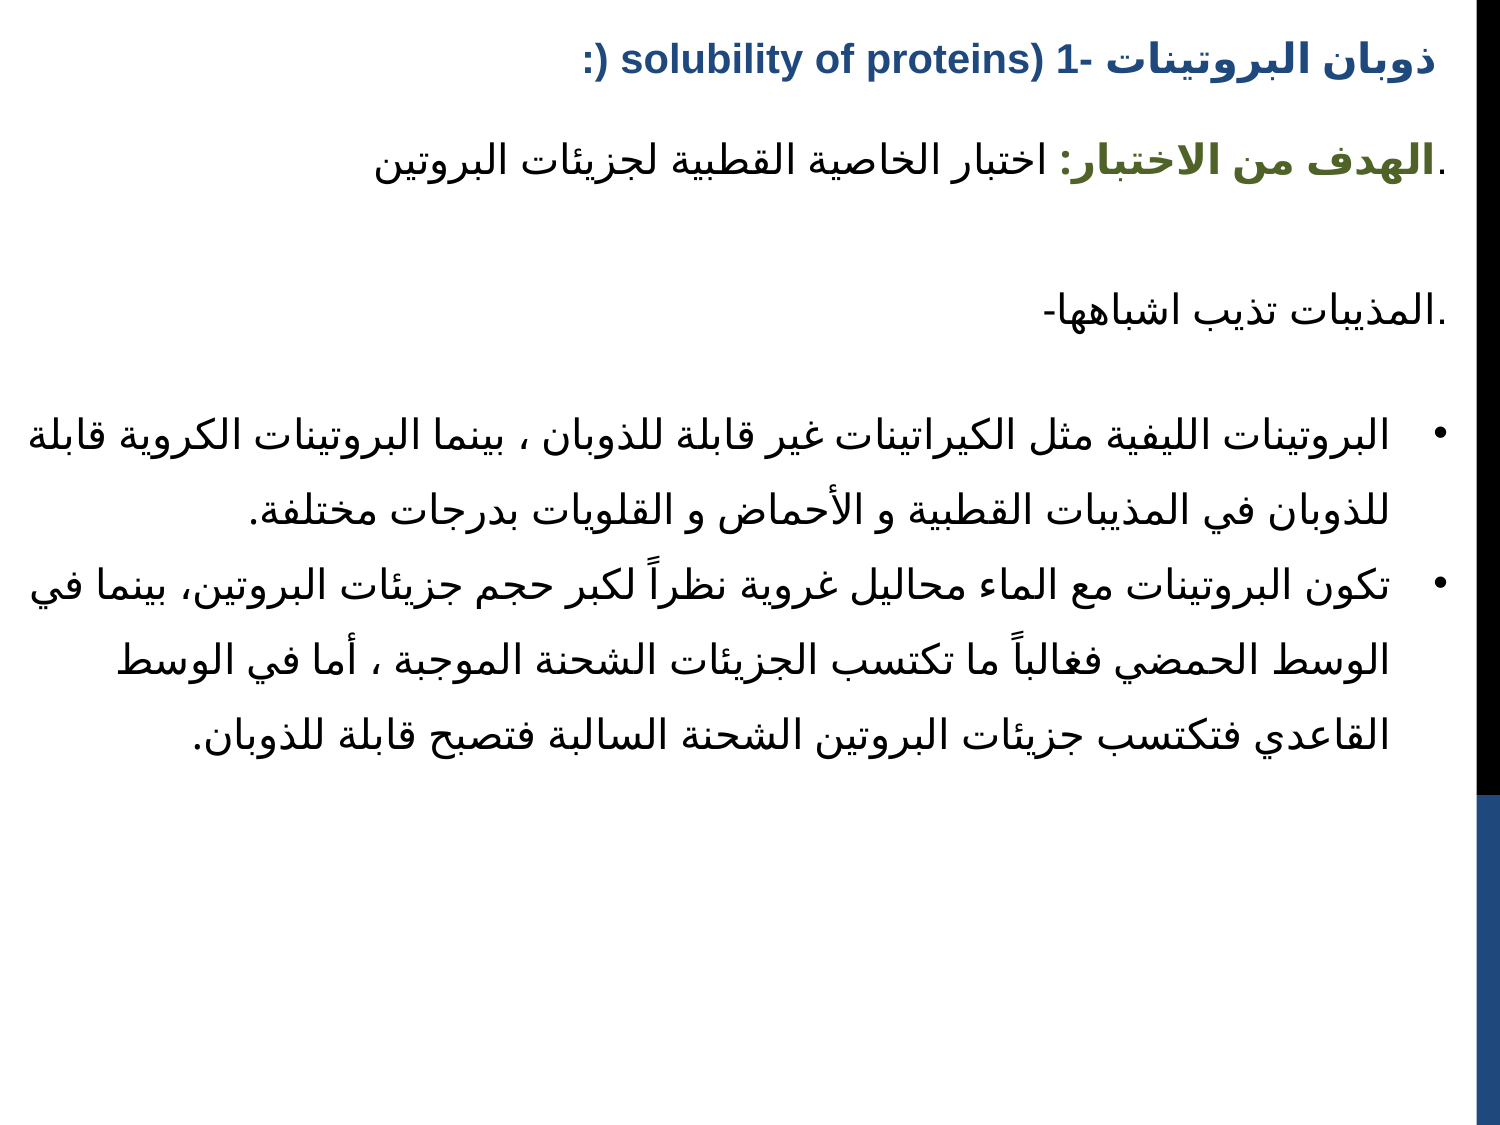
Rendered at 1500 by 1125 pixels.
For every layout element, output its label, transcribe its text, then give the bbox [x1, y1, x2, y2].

text_box :) solubility of proteins) 1- ذوبان البروتينات الهدف من الاختبار: اختبار الخاصية القطبية لجزيئات البروتين. -المذيبات تذيب اشباهها. البروتينات الليفية مثل الكيراتينات غير قابلة للذوبان ، بينما البروتينات الكروية قابلة للذوبان في المذيبات القطبية و الأحماض و القلويات بدرجات مختلفة. تكون البروتينات مع الماء محاليل غروية نظراً لكبر حجم جزيئات البروتين، بينما في الوسط الحمضي فغالباً ما تكتسب الجزيئات الشحنة الموجبة ، أما في الوسط القاعدي فتكتسب جزيئات البروتين الشحنة السالبة فتصبح قابلة للذوبان. [0, 24, 1463, 940]
